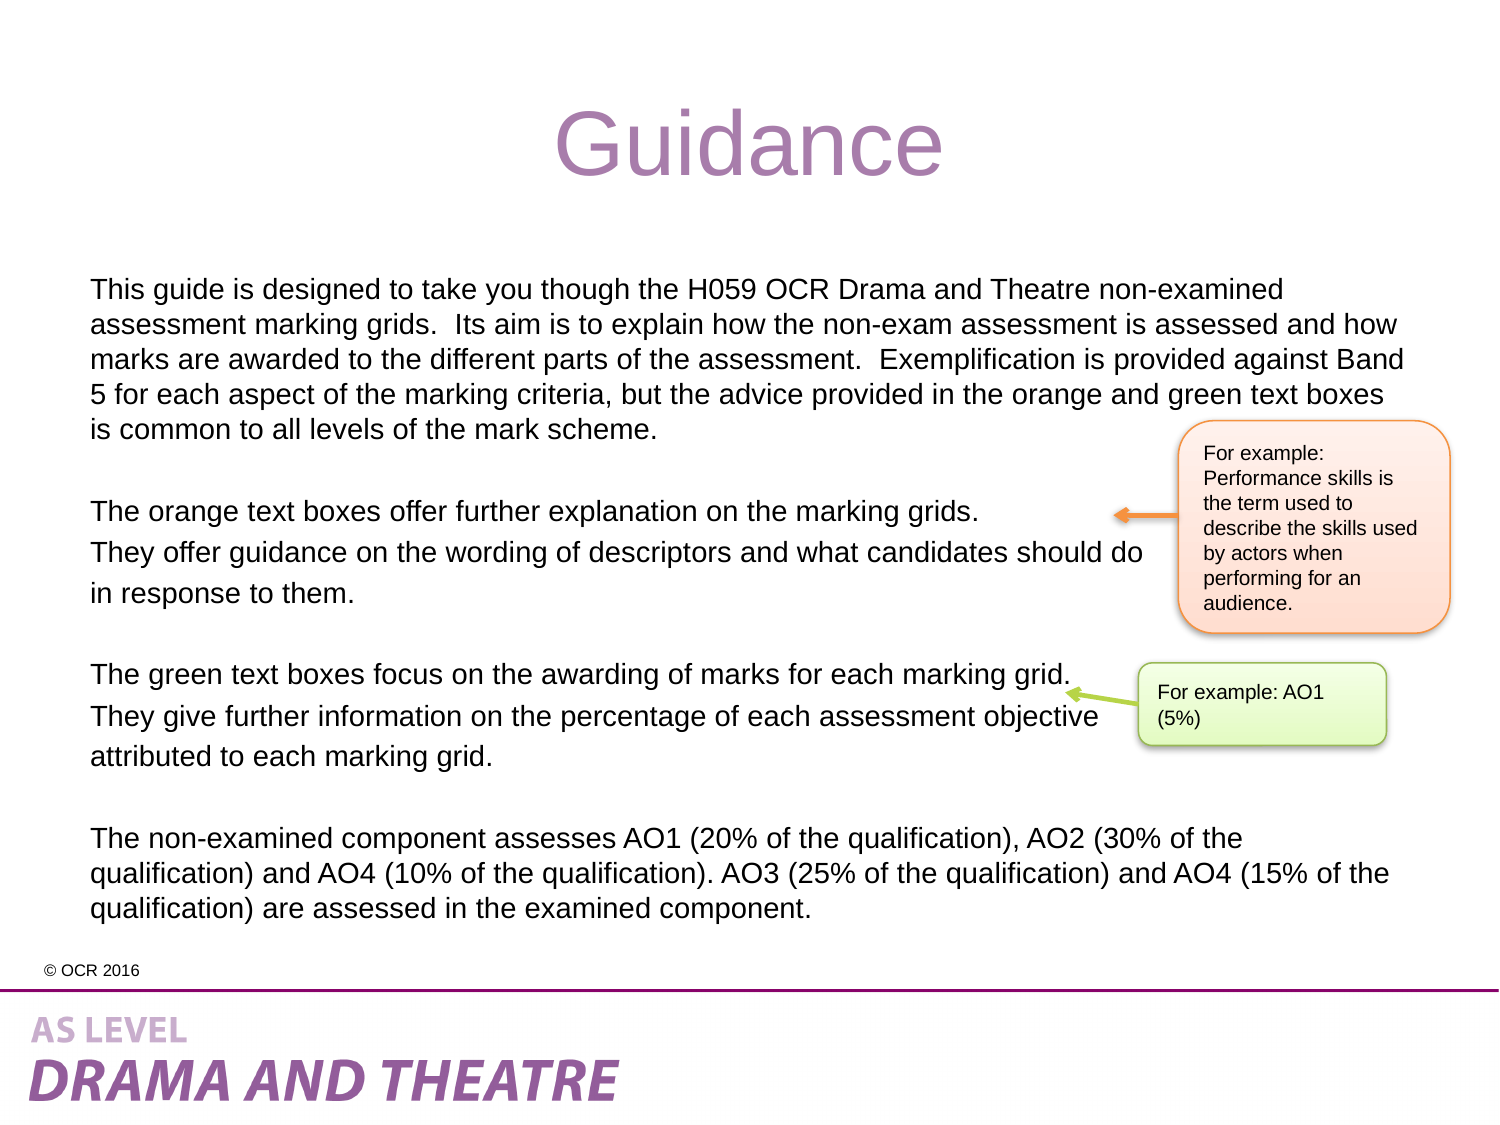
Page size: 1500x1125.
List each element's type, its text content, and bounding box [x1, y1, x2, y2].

text_box For example: Performance skills is the term used to describe the skills used by actors when performing for an audience. [1177, 419, 1451, 634]
text_box For example: AO1 (5%) [1137, 662, 1388, 747]
picture [0, 989, 1499, 1125]
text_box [1064, 692, 1139, 705]
list This guide is designed to take you though the H059 OCR Drama and Theatre non-examined assessment marking grids. Its aim is to explain how the non-exam assessment is assessed and how marks are awarded to the different parts of the assessment. Exemplification is provided against Band 5 for each aspect of the marking criteria, but the advice provided in the orange and green text boxes is common to all levels of the mark scheme. The orange text boxes offer further explanation on the marking grids. They offer guidance on the wording of descriptors and what candidates should do in response to them. The green text boxes focus on the awarding of marks for each marking grid. They give further information on the percentage of each assessment objective attributed to each marking grid. The non-examined component assesses AO1 (20% of the qualification), AO2 (30% of the qualification) and AO4 (10% of the qualification). AO3 (25% of the qualification) and AO4 (15% of the qualification) are assessed in the examined component. [75, 262, 1425, 941]
title Guidance [75, 45, 1425, 233]
